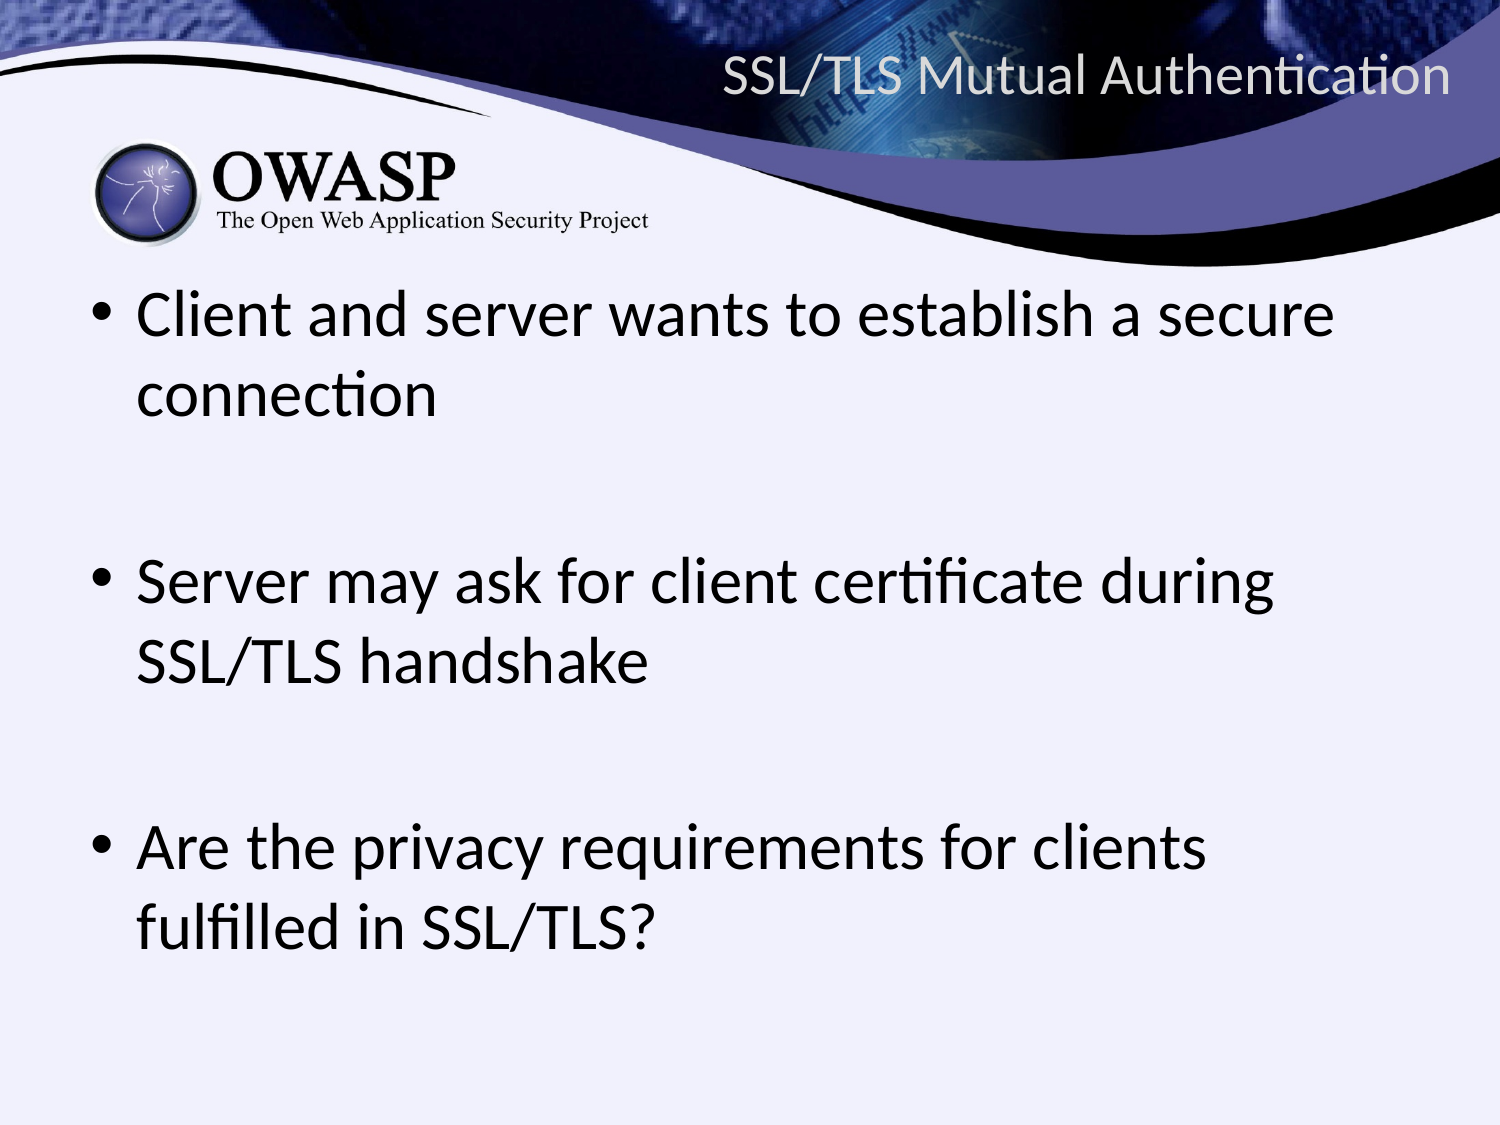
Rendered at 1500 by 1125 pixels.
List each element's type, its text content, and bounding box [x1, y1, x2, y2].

picture [0, 0, 1500, 1125]
title SSL/TLS Mutual Authentication [699, 12, 1475, 130]
list Client and server wants to establish a secure connection Server may ask for client certificate during SSL/TLS handshake Are the privacy requirements for clients fulfilled in SSL/TLS? [75, 262, 1425, 1005]
